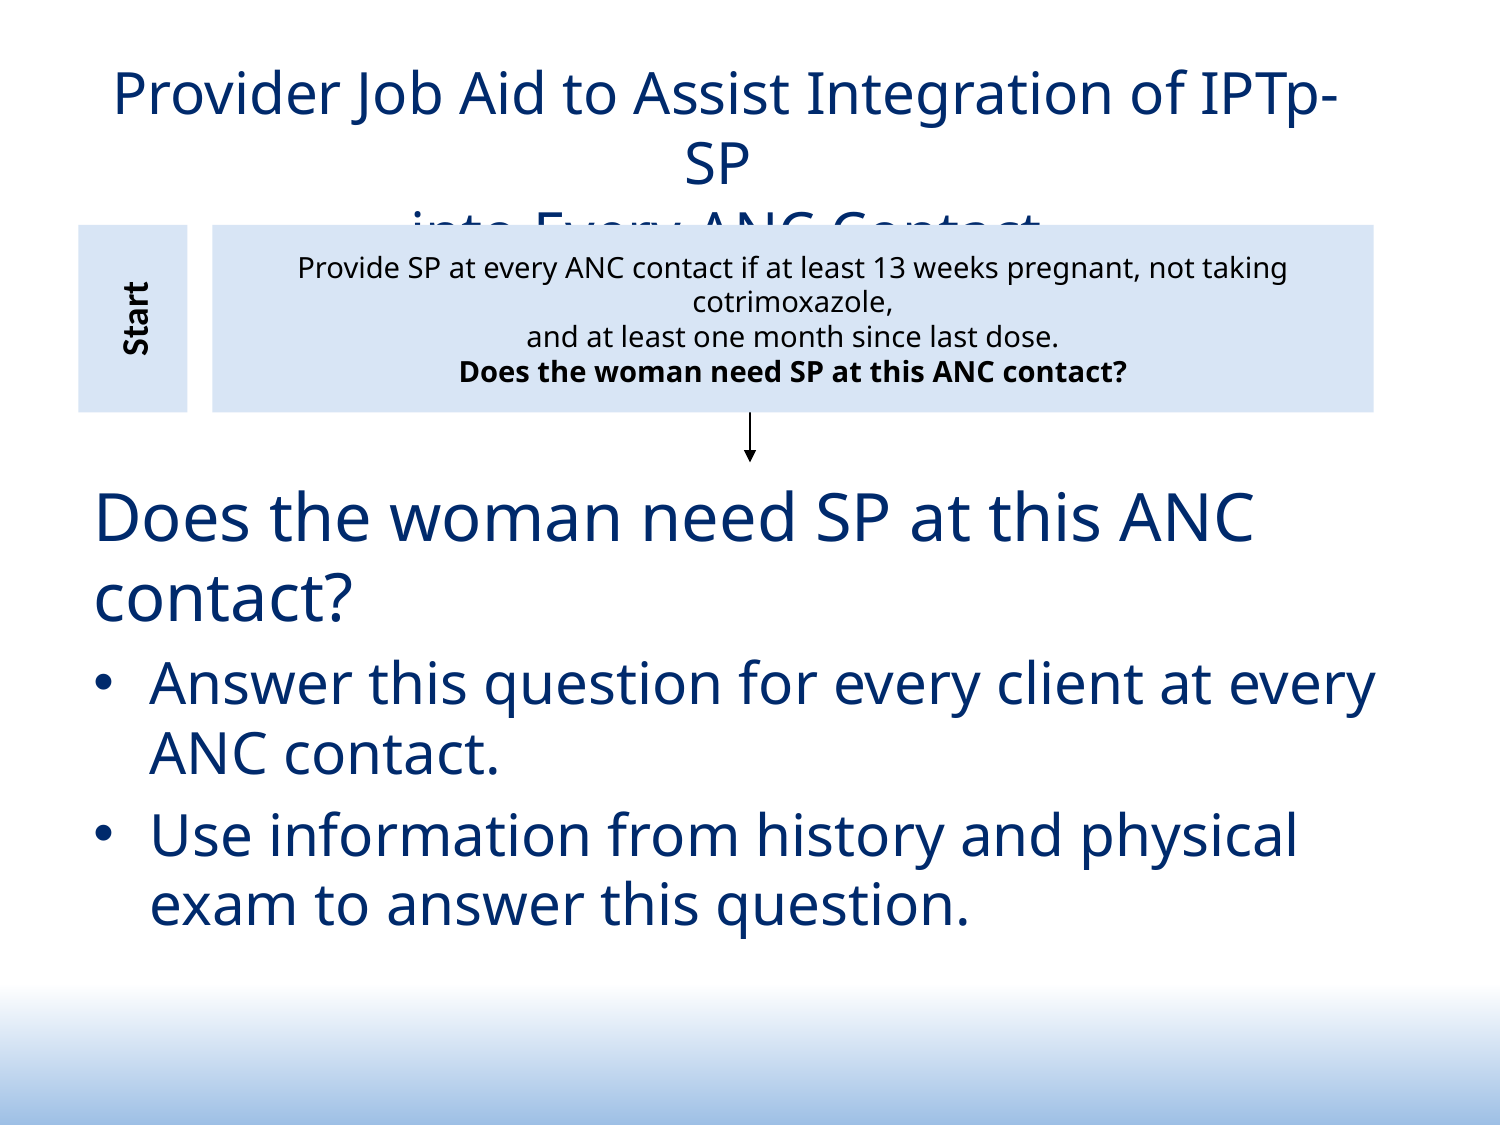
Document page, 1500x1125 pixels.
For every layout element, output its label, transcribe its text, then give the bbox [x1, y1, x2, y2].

text_box Start [76, 223, 190, 415]
text_box Provider Job Aid to Assist Integration of IPTp-SP into Every ANC Contact [78, 48, 1374, 274]
list Does the woman need SP at this ANC contact? Answer this question for every client at every ANC contact. Use information from history and physical exam to answer this question. [78, 466, 1429, 980]
text_box Provide SP at every ANC contact if at least 13 weeks pregnant, not taking cotrimoxazole, and at least one month since last dose. Does the woman need SP at this ANC contact? [210, 223, 1376, 415]
